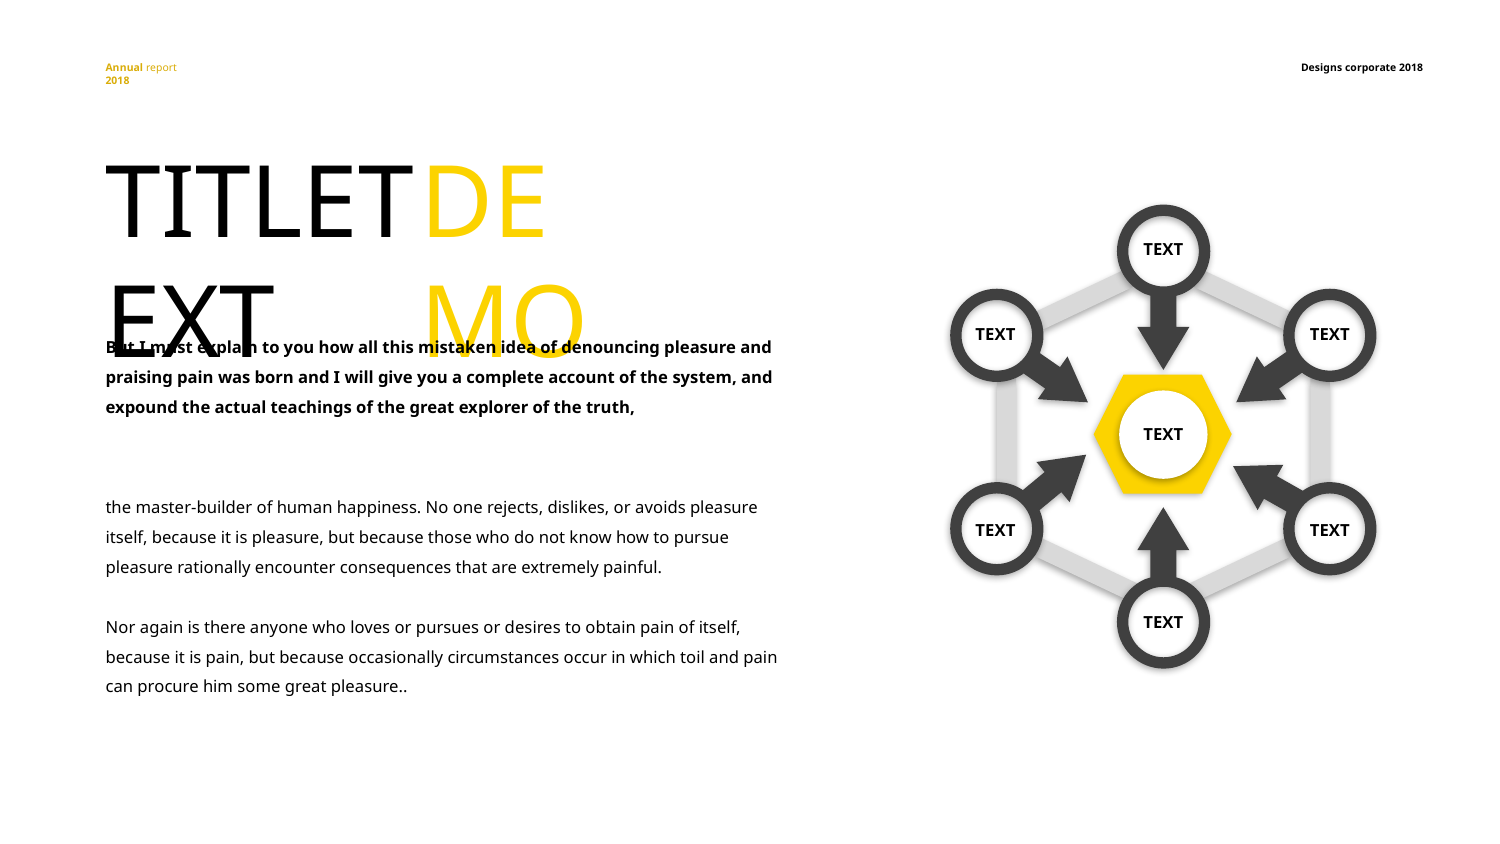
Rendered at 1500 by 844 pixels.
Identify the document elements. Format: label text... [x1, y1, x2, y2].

text_box the master-builder of human happiness. No one rejects, dislikes, or avoids pleasure itself, because it is pleasure, but because those who do not know how to pursue pleasure rationally encounter consequences that are extremely painful. Nor again is there anyone who loves or pursues or desires to obtain pain of itself, because it is pain, but because occasionally circumstances occur in which toil and pain can procure him some great pleasure.. [90, 479, 807, 704]
text_box DEMO [405, 130, 557, 319]
text_box TITLETEXT [90, 130, 405, 319]
text_box Designs corporate 2018 [1232, 54, 1439, 82]
text_box [557, 88, 842, 374]
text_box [924, 211, 1403, 654]
text_box But I must explain to you how all this mistaken idea of denouncing pleasure and praising pain was born and I will give you a complete account of the system, and expound the actual teachings of the great explorer of the truth, [90, 319, 807, 425]
text_box Annual report 2018 [90, 53, 313, 94]
